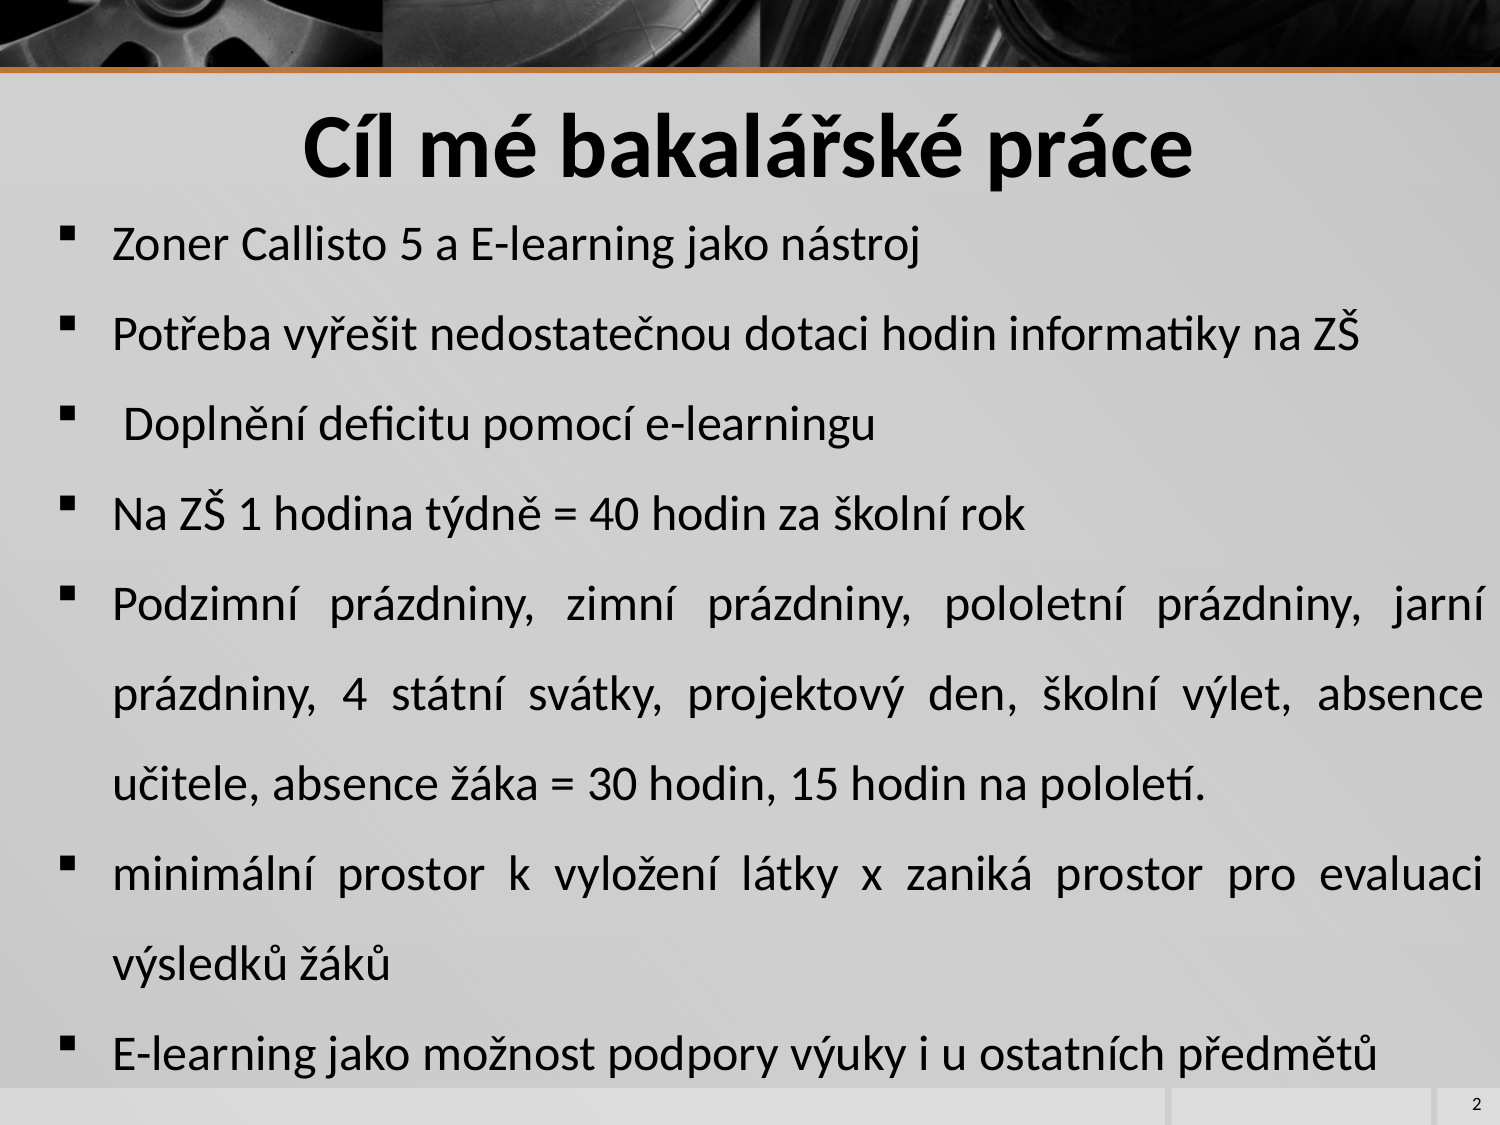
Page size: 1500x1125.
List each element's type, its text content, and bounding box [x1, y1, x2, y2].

slide_number 2 [1434, 1084, 1497, 1122]
picture [0, 0, 1500, 67]
text_box Zoner Callisto 5 a E-learning jako nástroj Potřeba vyřešit nedostatečnou dotaci hodin informatiky na ZŠ Doplnění deficitu pomocí e-learningu Na ZŠ 1 hodina týdně = 40 hodin za školní rok Podzimní prázdniny, zimní prázdniny, pololetní prázdniny, jarní prázdniny, 4 státní svátky, projektový den, školní výlet, absence učitele, absence žáka = 30 hodin, 15 hodin na pololetí. minimální prostor k vyložení látky x zaniká prostor pro evaluaci výsledků žáků E-learning jako možnost podpory výuky i u ostatních předmětů [41, 172, 1500, 1088]
text_box Cíl mé bakalářské práce [100, 78, 1400, 172]
